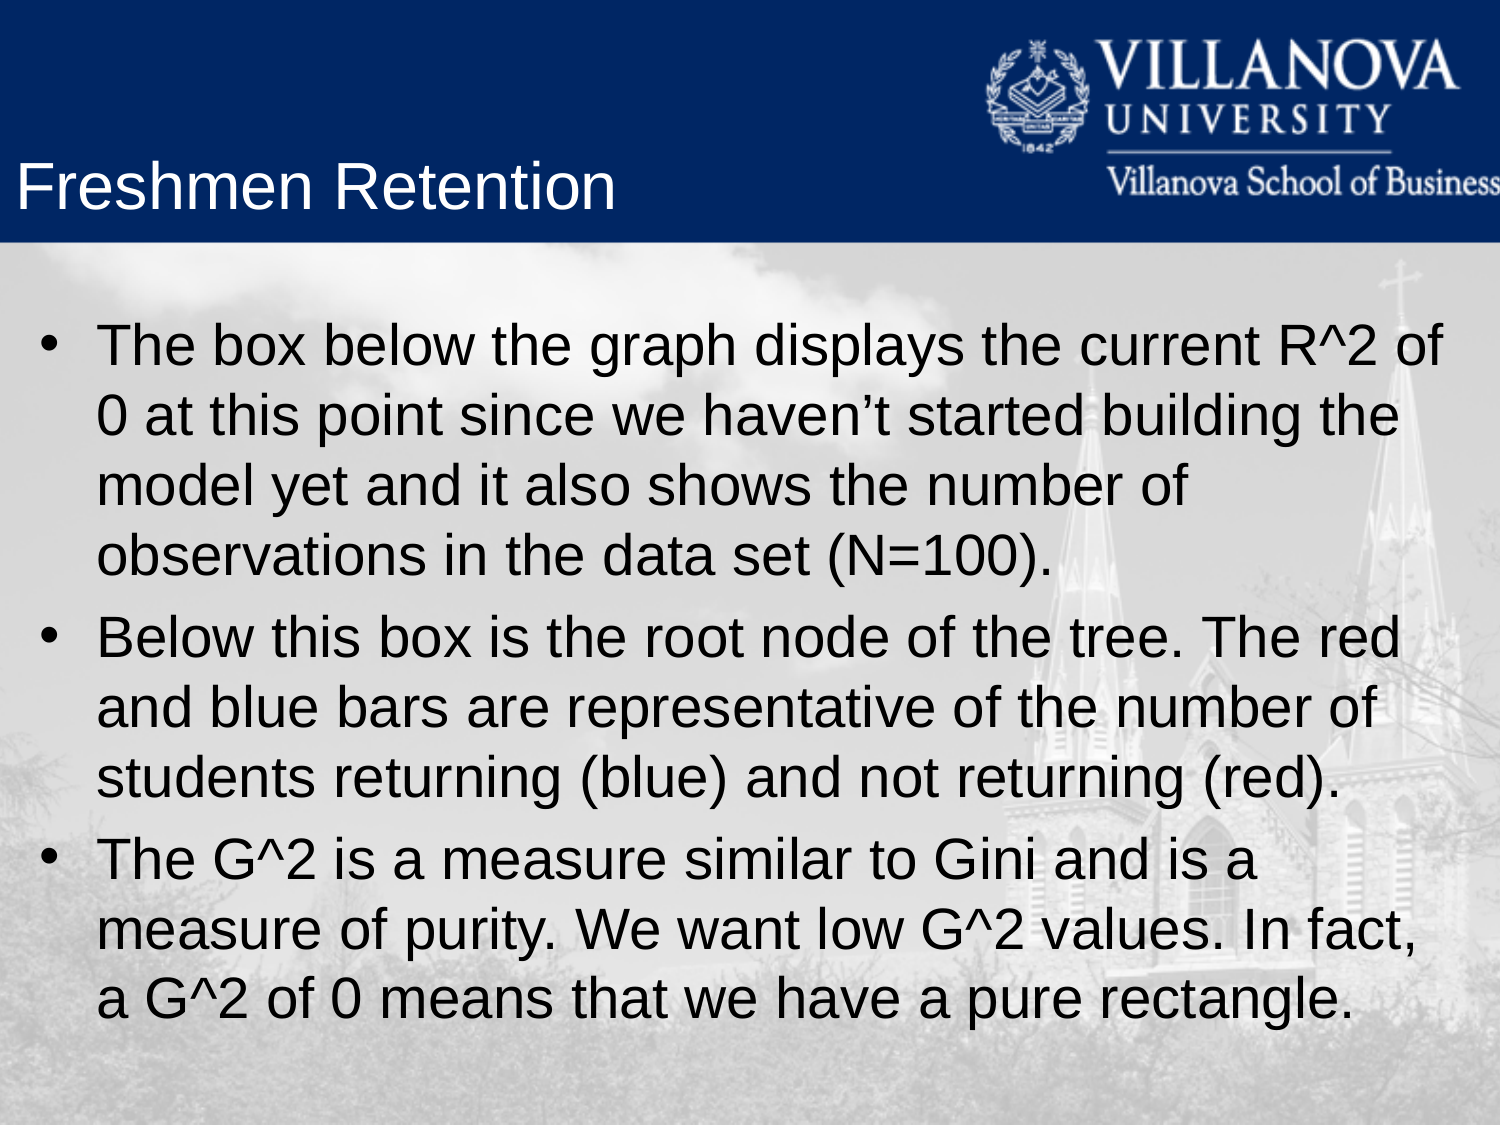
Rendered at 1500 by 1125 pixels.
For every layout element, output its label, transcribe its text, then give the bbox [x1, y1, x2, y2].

list The box below the graph displays the current R^2 of 0 at this point since we haven’t started building the model yet and it also shows the number of observations in the data set (N=100). Below this box is the root node of the tree. The red and blue bars are representative of the number of students returning (blue) and not returning (red). The G^2 is a measure similar to Gini and is a measure of purity. We want low G^2 values. In fact, a G^2 of 0 means that we have a pure rectangle. [24, 299, 1475, 1125]
text_box Freshmen Retention [0, 50, 1350, 238]
picture [0, 0, 1500, 1125]
